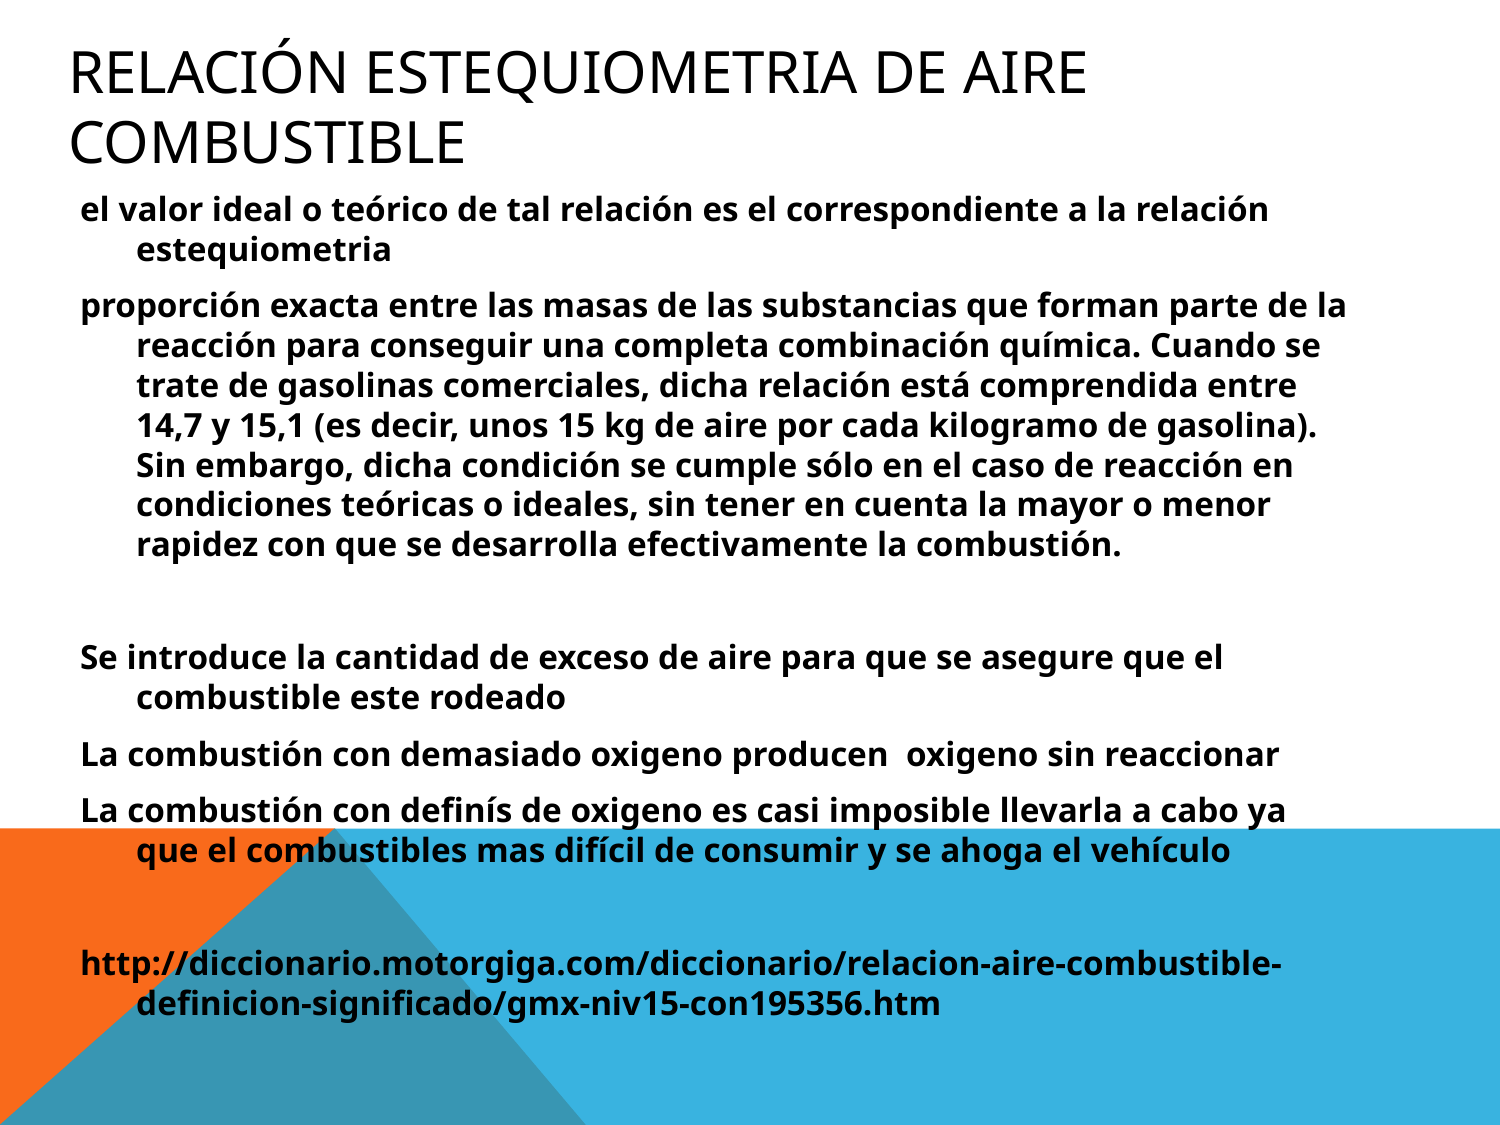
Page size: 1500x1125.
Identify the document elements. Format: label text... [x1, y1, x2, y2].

list el valor ideal o teórico de tal relación es el correspondiente a la relación estequiometria proporción exacta entre las masas de las substancias que forman parte de la reacción para conseguir una completa combinación química. Cuando se trate de gasolinas comerciales, dicha relación está comprendida entre 14,7 y 15,1 (es decir, unos 15 kg de aire por cada kilogramo de gasolina). Sin embargo, dicha condición se cumple sólo en el caso de reacción en condiciones teóricas o ideales, sin tener en cuenta la mayor o menor rapidez con que se desarrolla efectivamente la combustión. Se introduce la cantidad de exceso de aire para que se asegure que el combustible este rodeado La combustión con demasiado oxigeno producen oxigeno sin reaccionar La combustión con definís de oxigeno es casi imposible llevarla a cabo ya que el combustibles mas difícil de consumir y se ahoga el vehículo http://diccionario.motorgiga.com/diccionario/relacion-aire-combustible-definicion-significado/gmx-niv15-con195356.htm [64, 180, 1369, 1094]
title Relación estequiometria de aire combustible [53, 60, 1447, 150]
